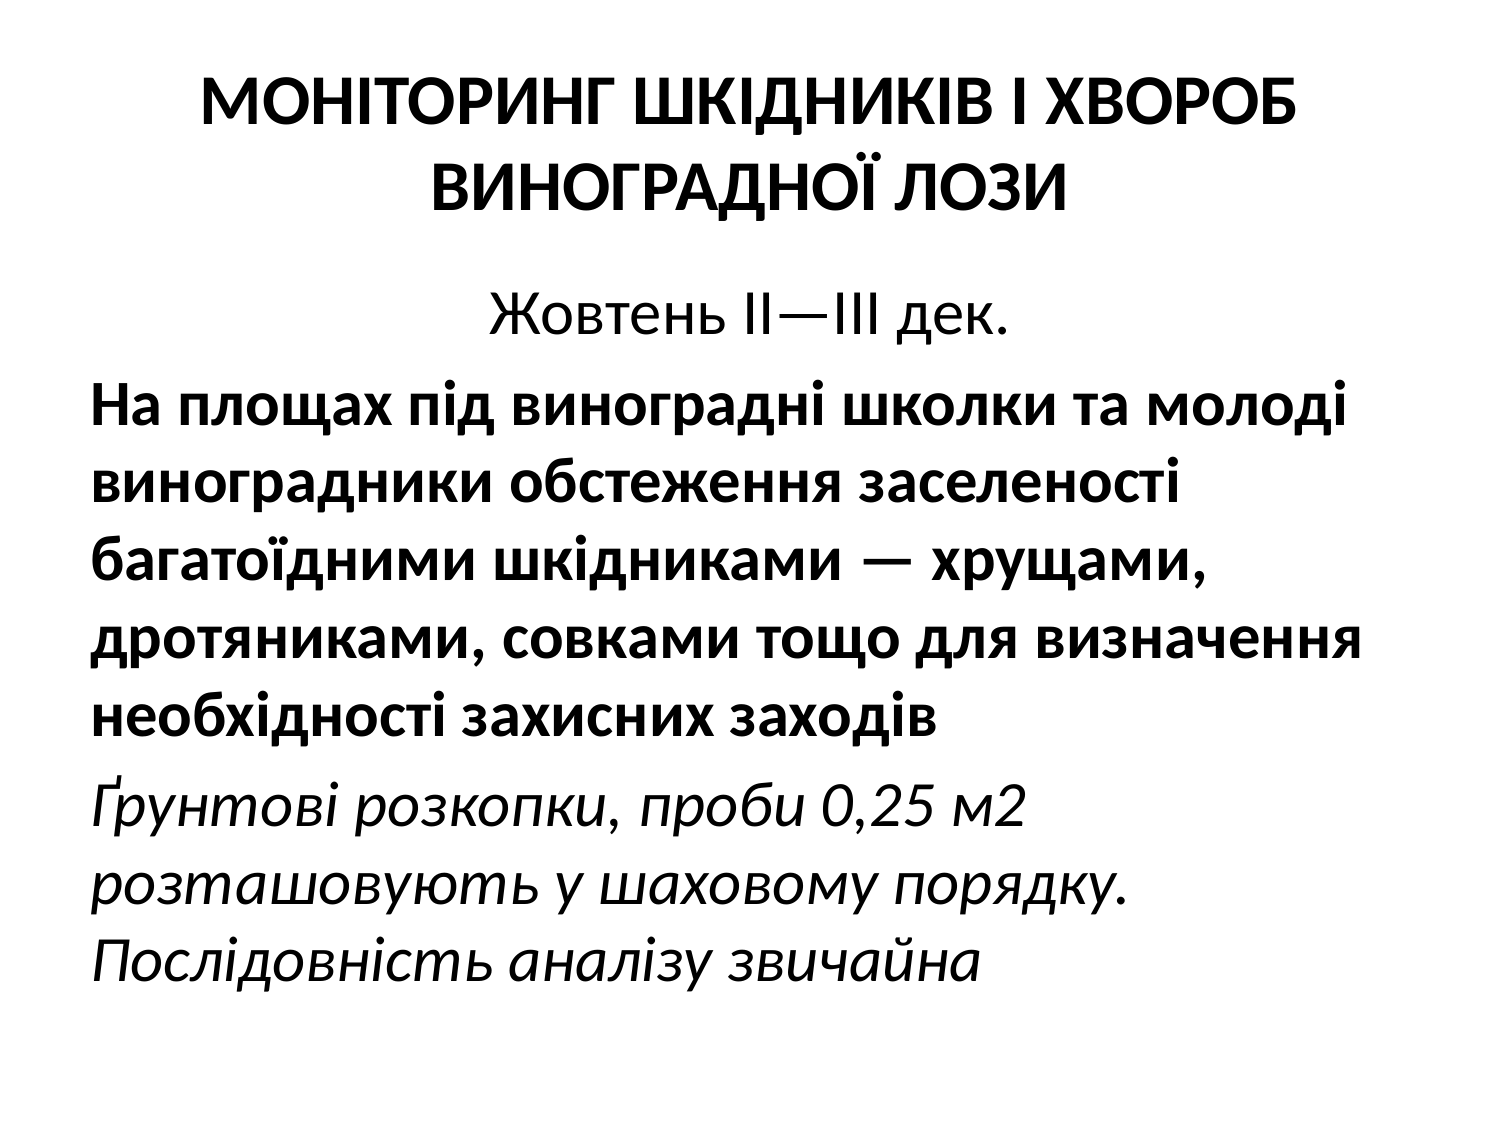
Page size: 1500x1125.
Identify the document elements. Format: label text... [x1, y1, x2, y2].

title МОНІТОРИНГ ШКІДНИКІВ І ХВОРОБ ВИНОГРАДНОЇ ЛОЗИ [75, 45, 1425, 233]
list Жовтень II—III дек. На площах під виноградні школки та молоді виноградники обстеження заселеності багатоїдними шкідниками — хрущами, дротяниками, совками тощо для визначення необхідності захисних заходів Ґрунтові розкопки, проби 0,25 м2 розташовують у шаховому порядку. Послідовність аналізу звичайна [75, 262, 1425, 1005]
